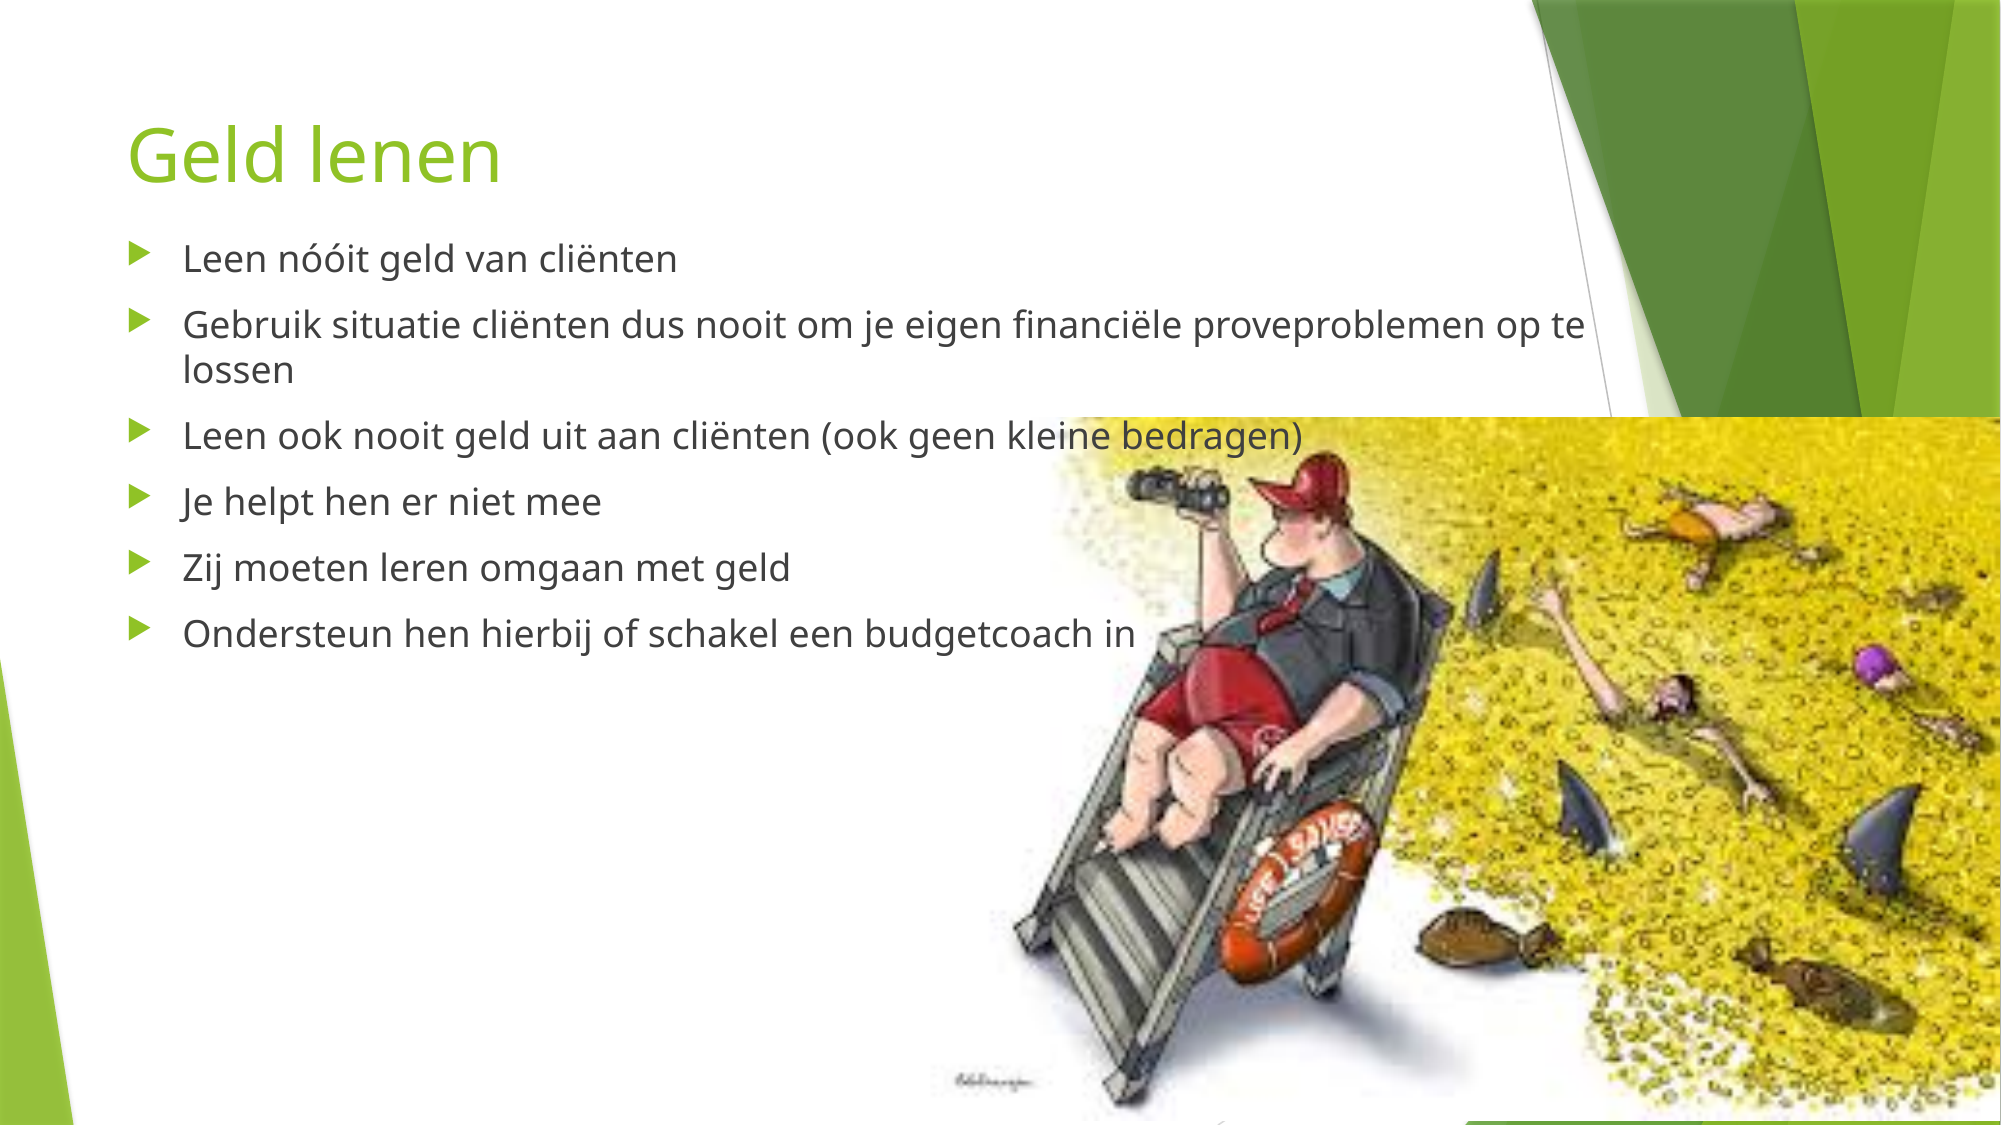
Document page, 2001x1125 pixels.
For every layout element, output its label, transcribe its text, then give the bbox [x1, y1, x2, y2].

title Geld lenen [111, 99, 1522, 228]
picture [929, 416, 2000, 1121]
list Leen nóóit geld van cliënten Gebruik situatie cliënten dus nooit om je eigen financiële proveproblemen op te lossen Leen ook nooit geld uit aan cliënten (ook geen kleine bedragen) Je helpt hen er niet mee Zij moeten leren omgaan met geld Ondersteun hen hierbij of schakel een budgetcoach in [111, 228, 1715, 865]
